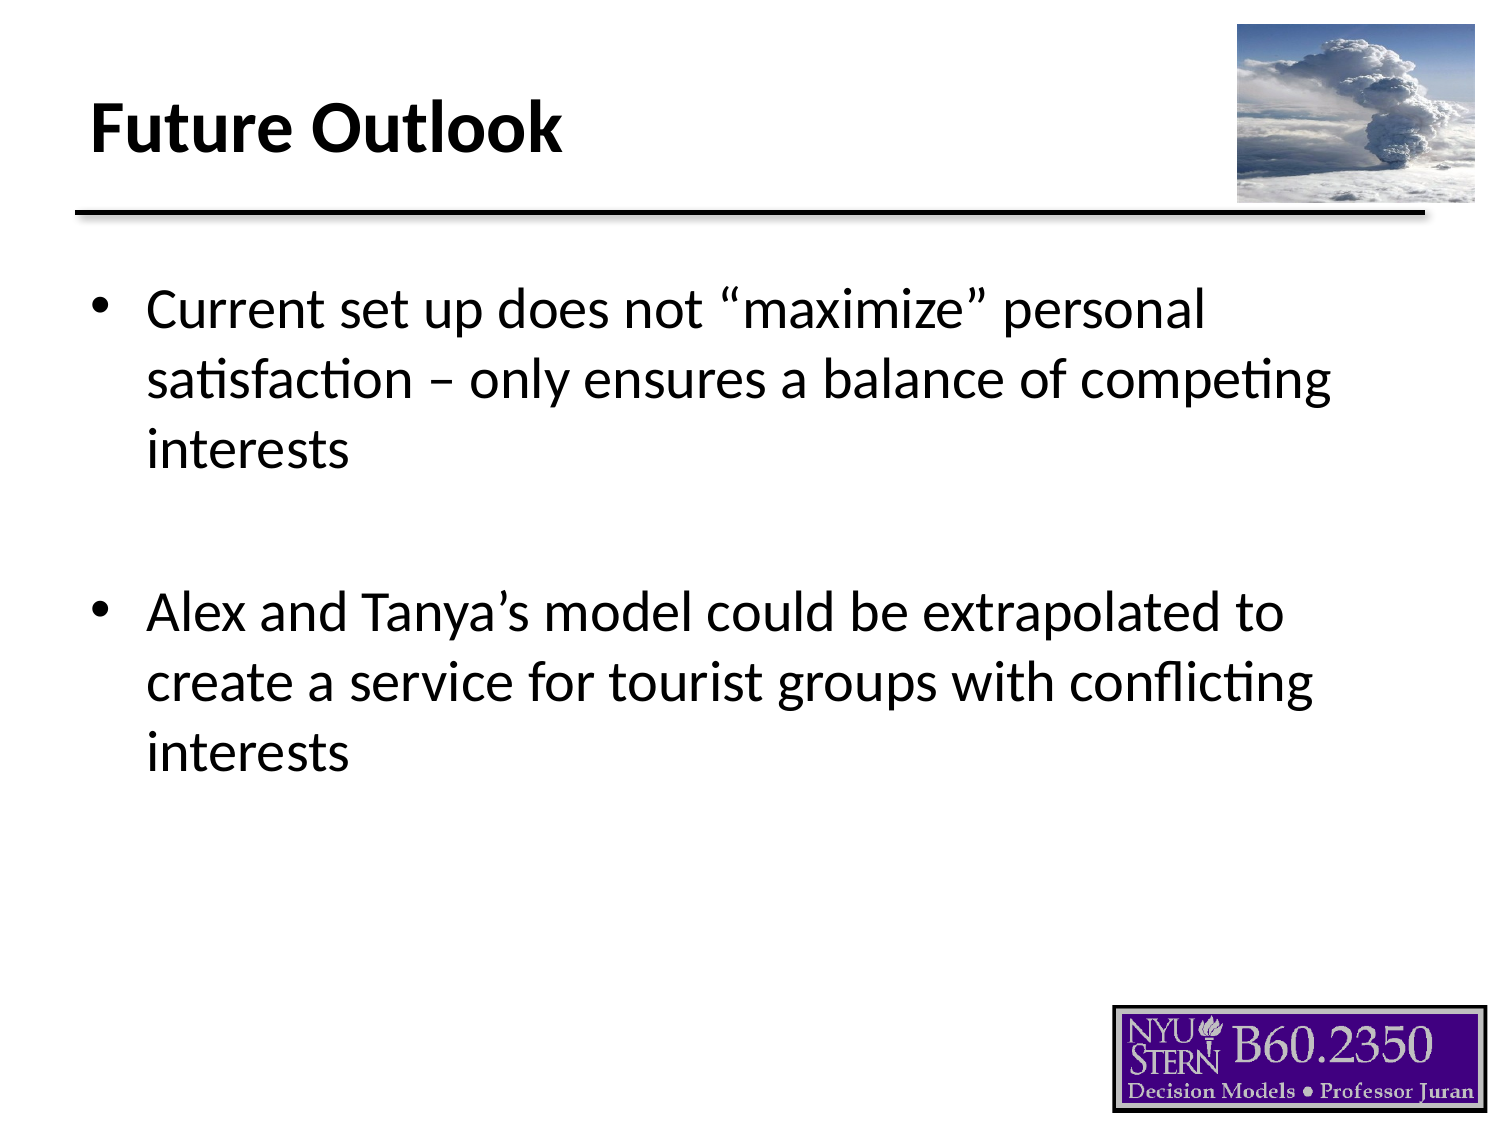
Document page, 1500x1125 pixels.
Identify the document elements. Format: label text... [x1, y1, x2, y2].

list Current set up does not “maximize” personal satisfaction – only ensures a balance of competing interests Alex and Tanya’s model could be extrapolated to create a service for tourist groups with conflicting interests [75, 262, 1425, 1050]
picture [1112, 1005, 1488, 1113]
picture [1237, 24, 1475, 203]
title Future Outlook [75, 45, 1425, 200]
